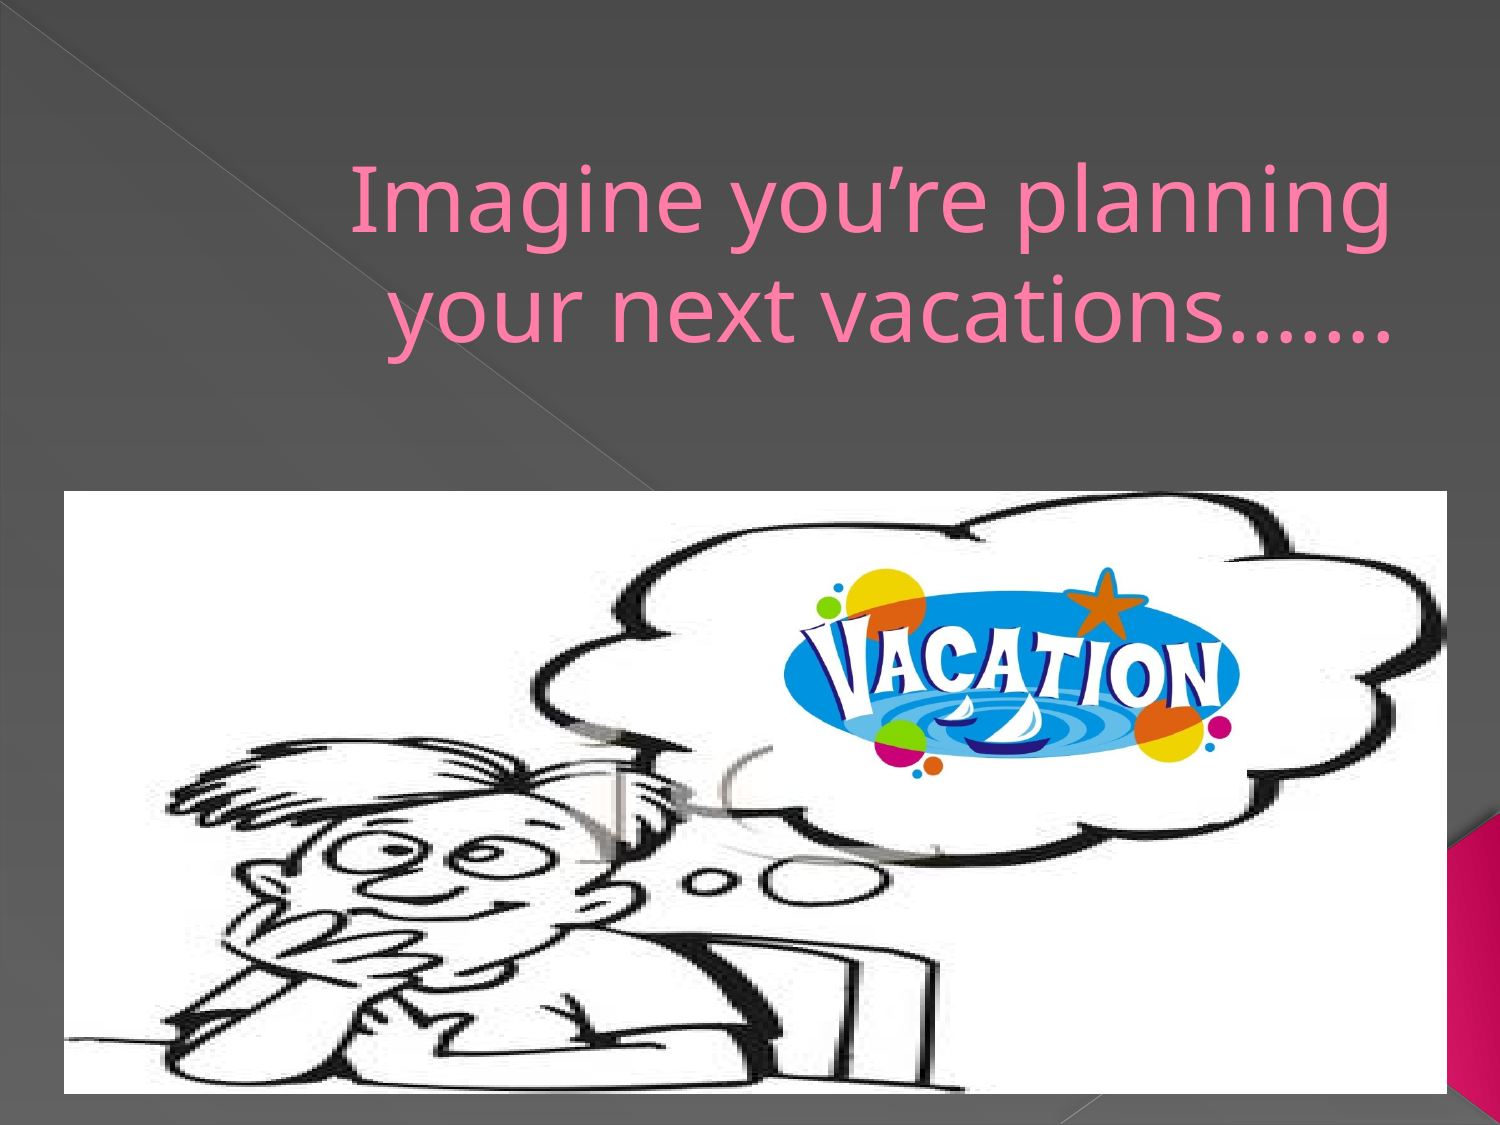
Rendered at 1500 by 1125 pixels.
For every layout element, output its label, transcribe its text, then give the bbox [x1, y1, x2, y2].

title Imagine you’re planning your next vacations……. [53, 127, 1412, 369]
picture [64, 491, 1448, 1095]
